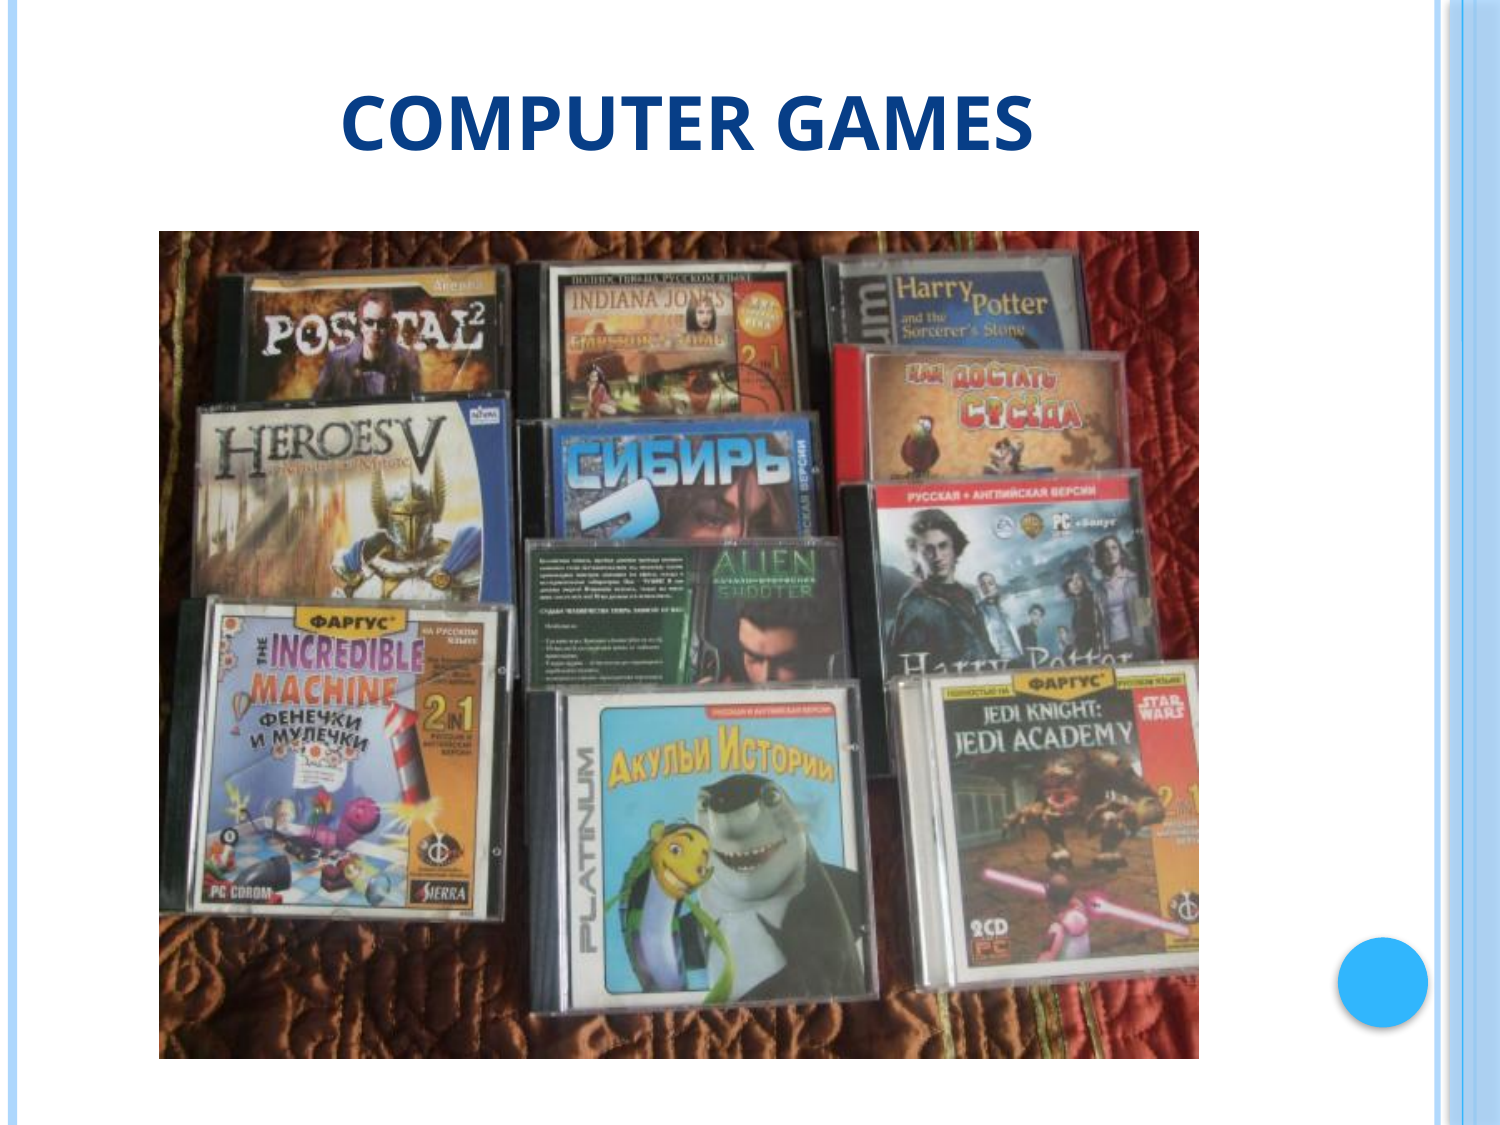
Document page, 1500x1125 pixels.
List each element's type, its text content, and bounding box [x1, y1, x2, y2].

title computer games [75, 45, 1300, 173]
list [158, 231, 1200, 1060]
